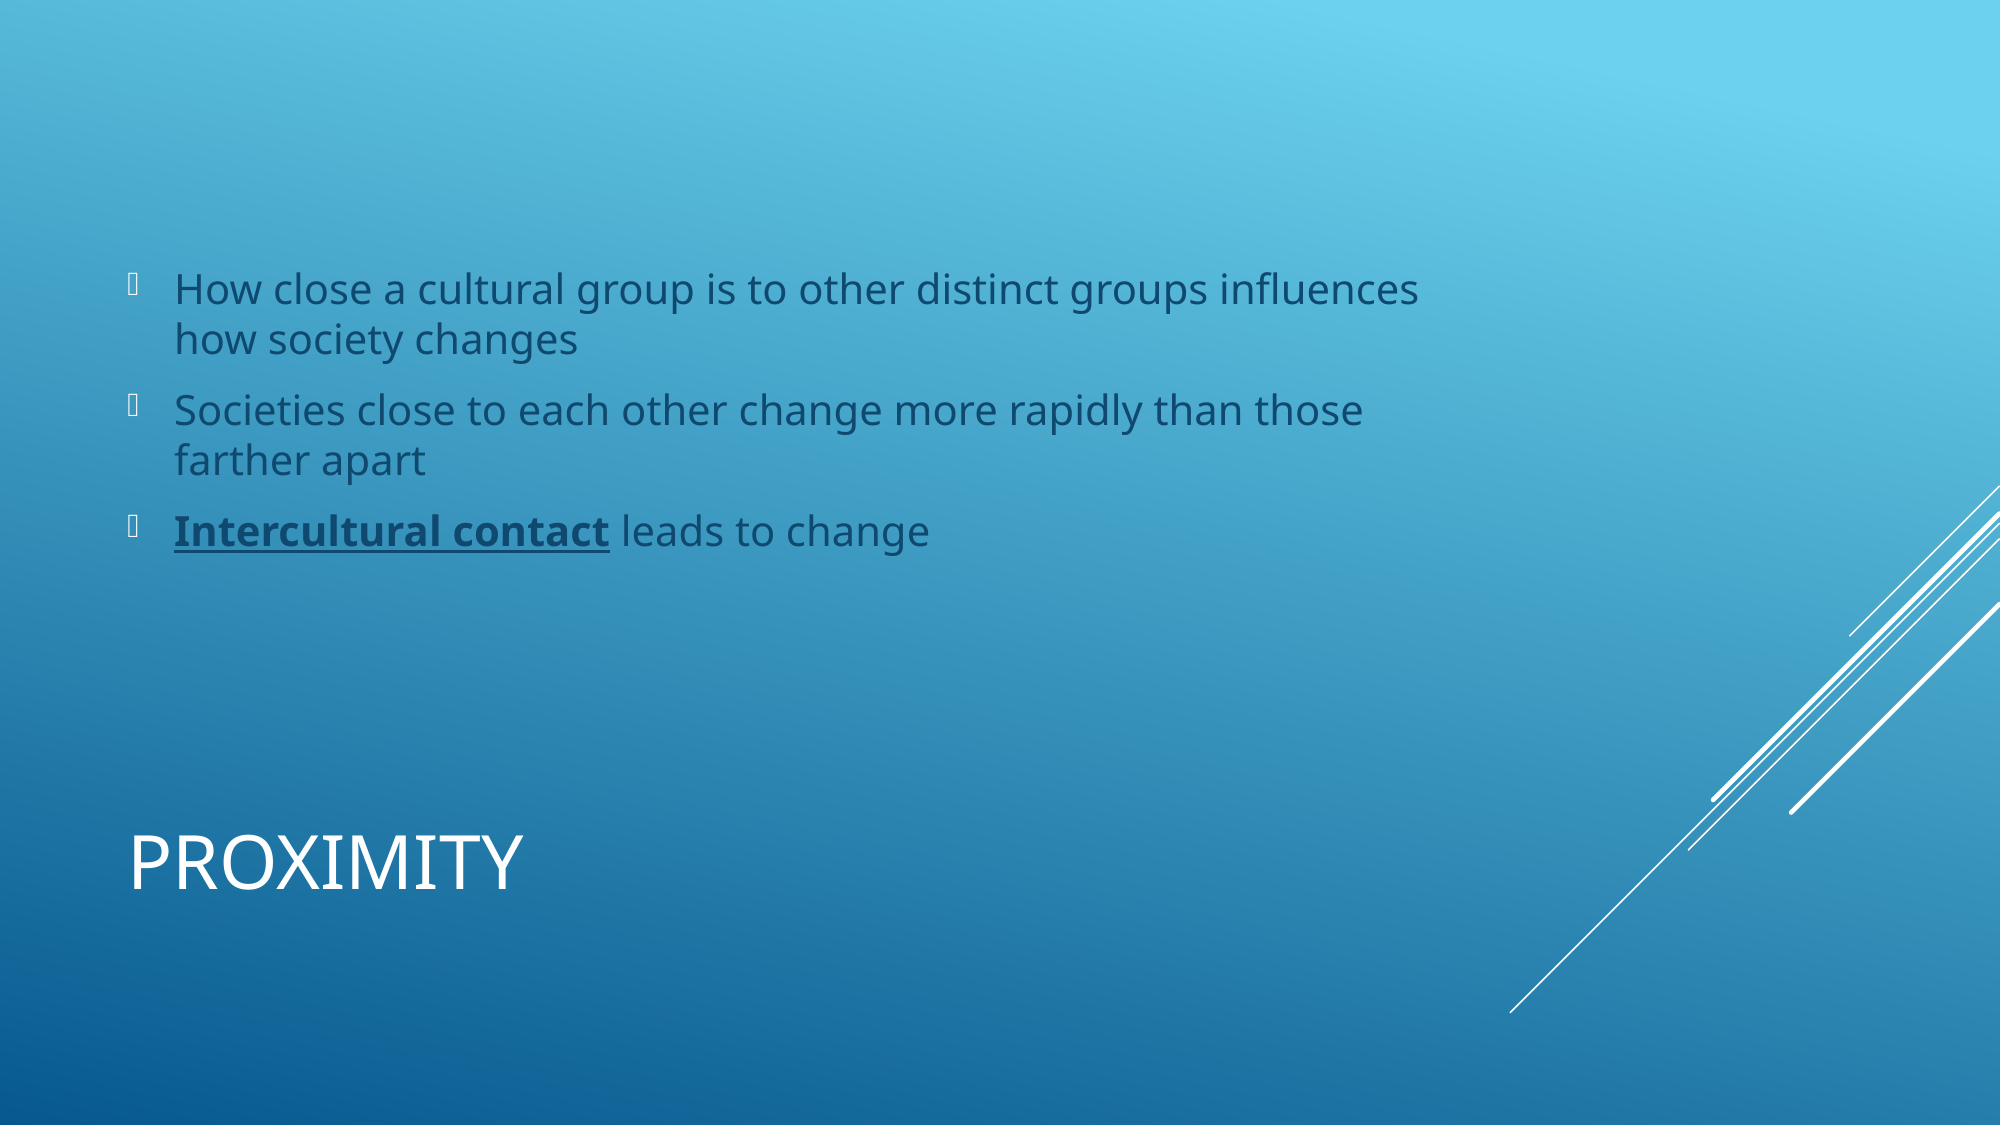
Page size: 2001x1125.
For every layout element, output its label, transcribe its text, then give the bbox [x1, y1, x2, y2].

title proximity [112, 736, 1513, 984]
list How close a cultural group is to other distinct groups influences how society changes Societies close to each other change more rapidly than those farther apart Intercultural contact leads to change [112, 112, 1513, 706]
